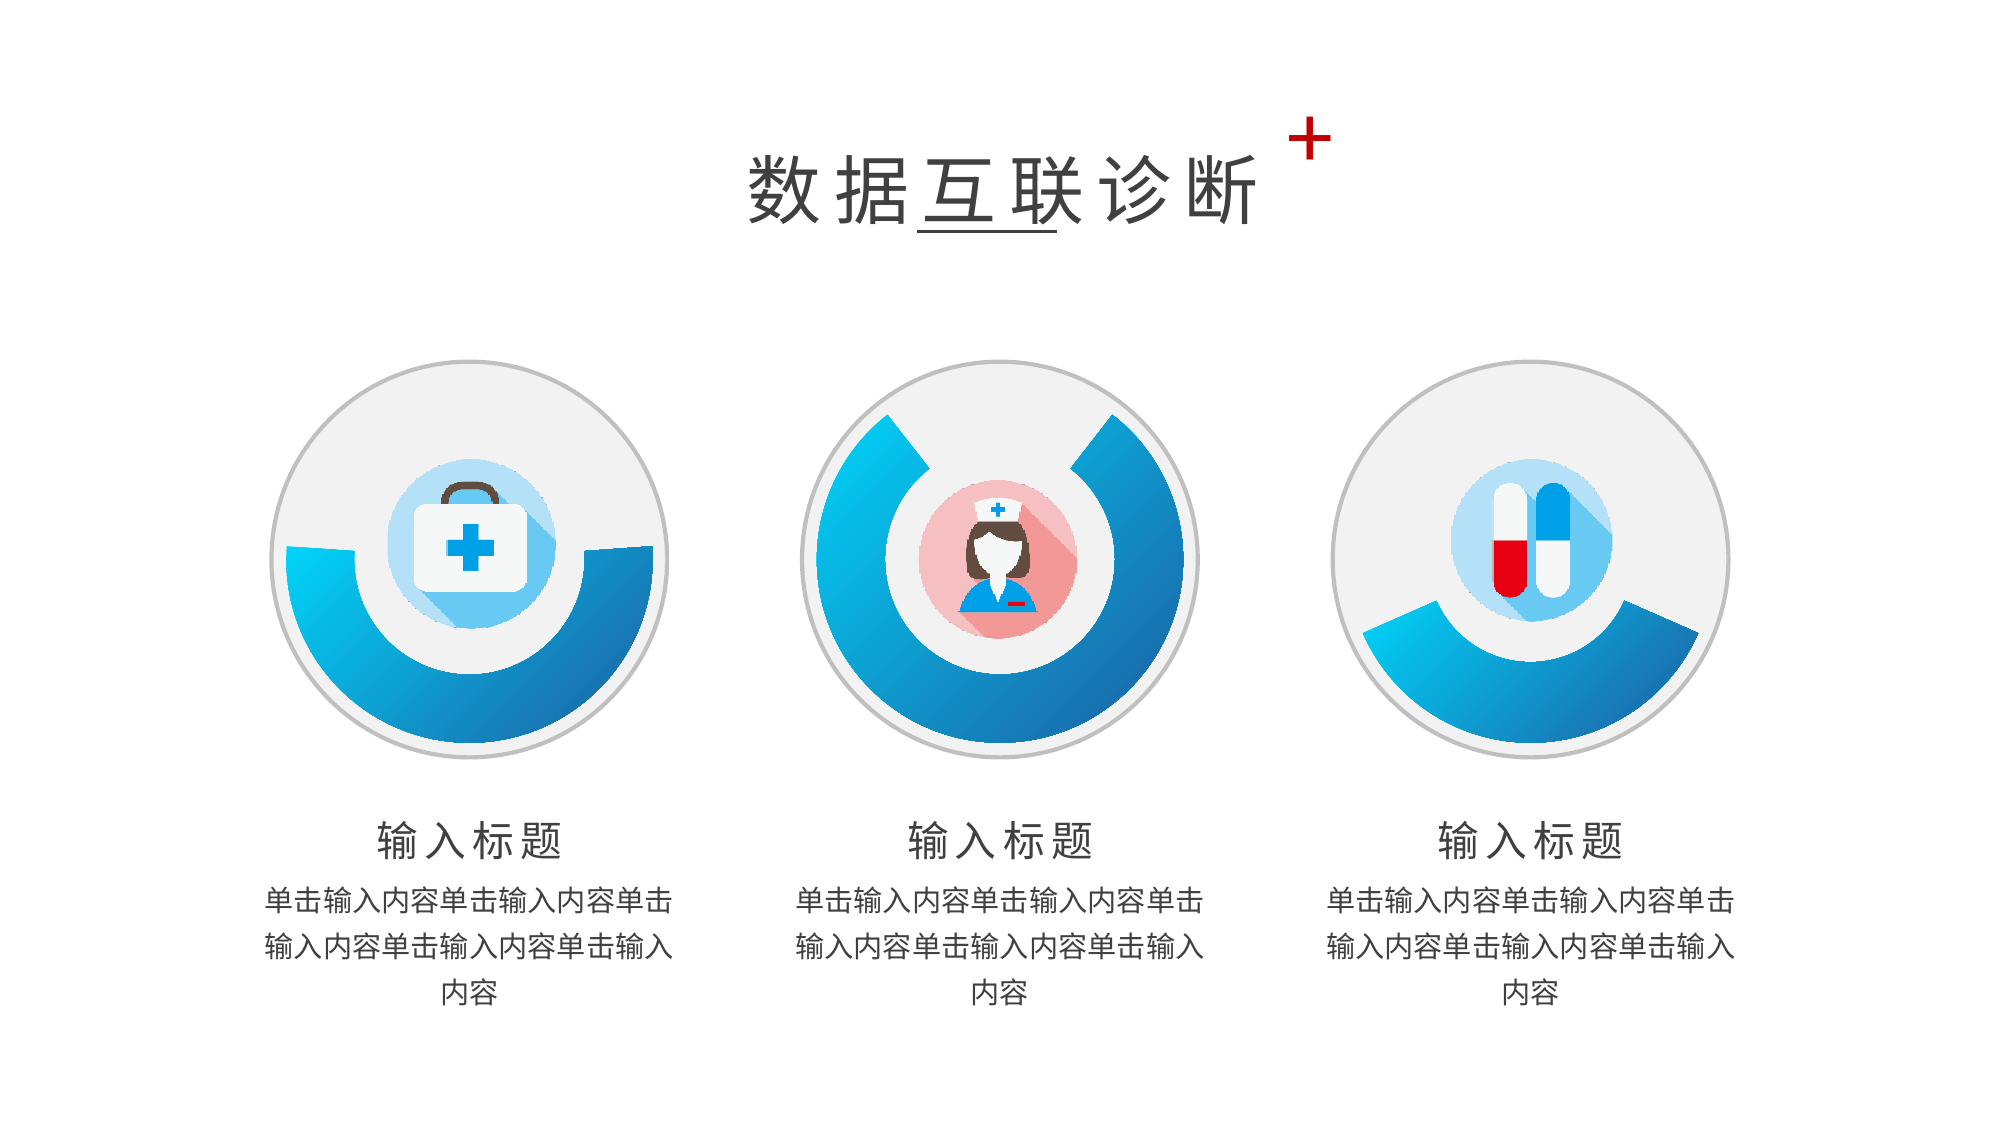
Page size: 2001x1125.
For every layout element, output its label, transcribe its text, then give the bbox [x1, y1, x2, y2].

text_box 数据互联诊断 [731, 121, 1275, 241]
text_box 单击输入内容单击输入内容单击输入内容单击输入内容单击输入内容 [1306, 864, 1755, 1017]
text_box 单击输入内容单击输入内容单击输入内容单击输入内容单击输入内容 [776, 864, 1224, 1017]
text_box 输入标题 [892, 804, 1108, 864]
text_box 输入标题 [1422, 804, 1639, 864]
text_box 单击输入内容单击输入内容单击输入内容单击输入内容单击输入内容 [245, 864, 694, 1017]
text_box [271, 361, 1729, 758]
text_box 输入标题 [361, 804, 578, 864]
text_box + [1272, 74, 1349, 194]
